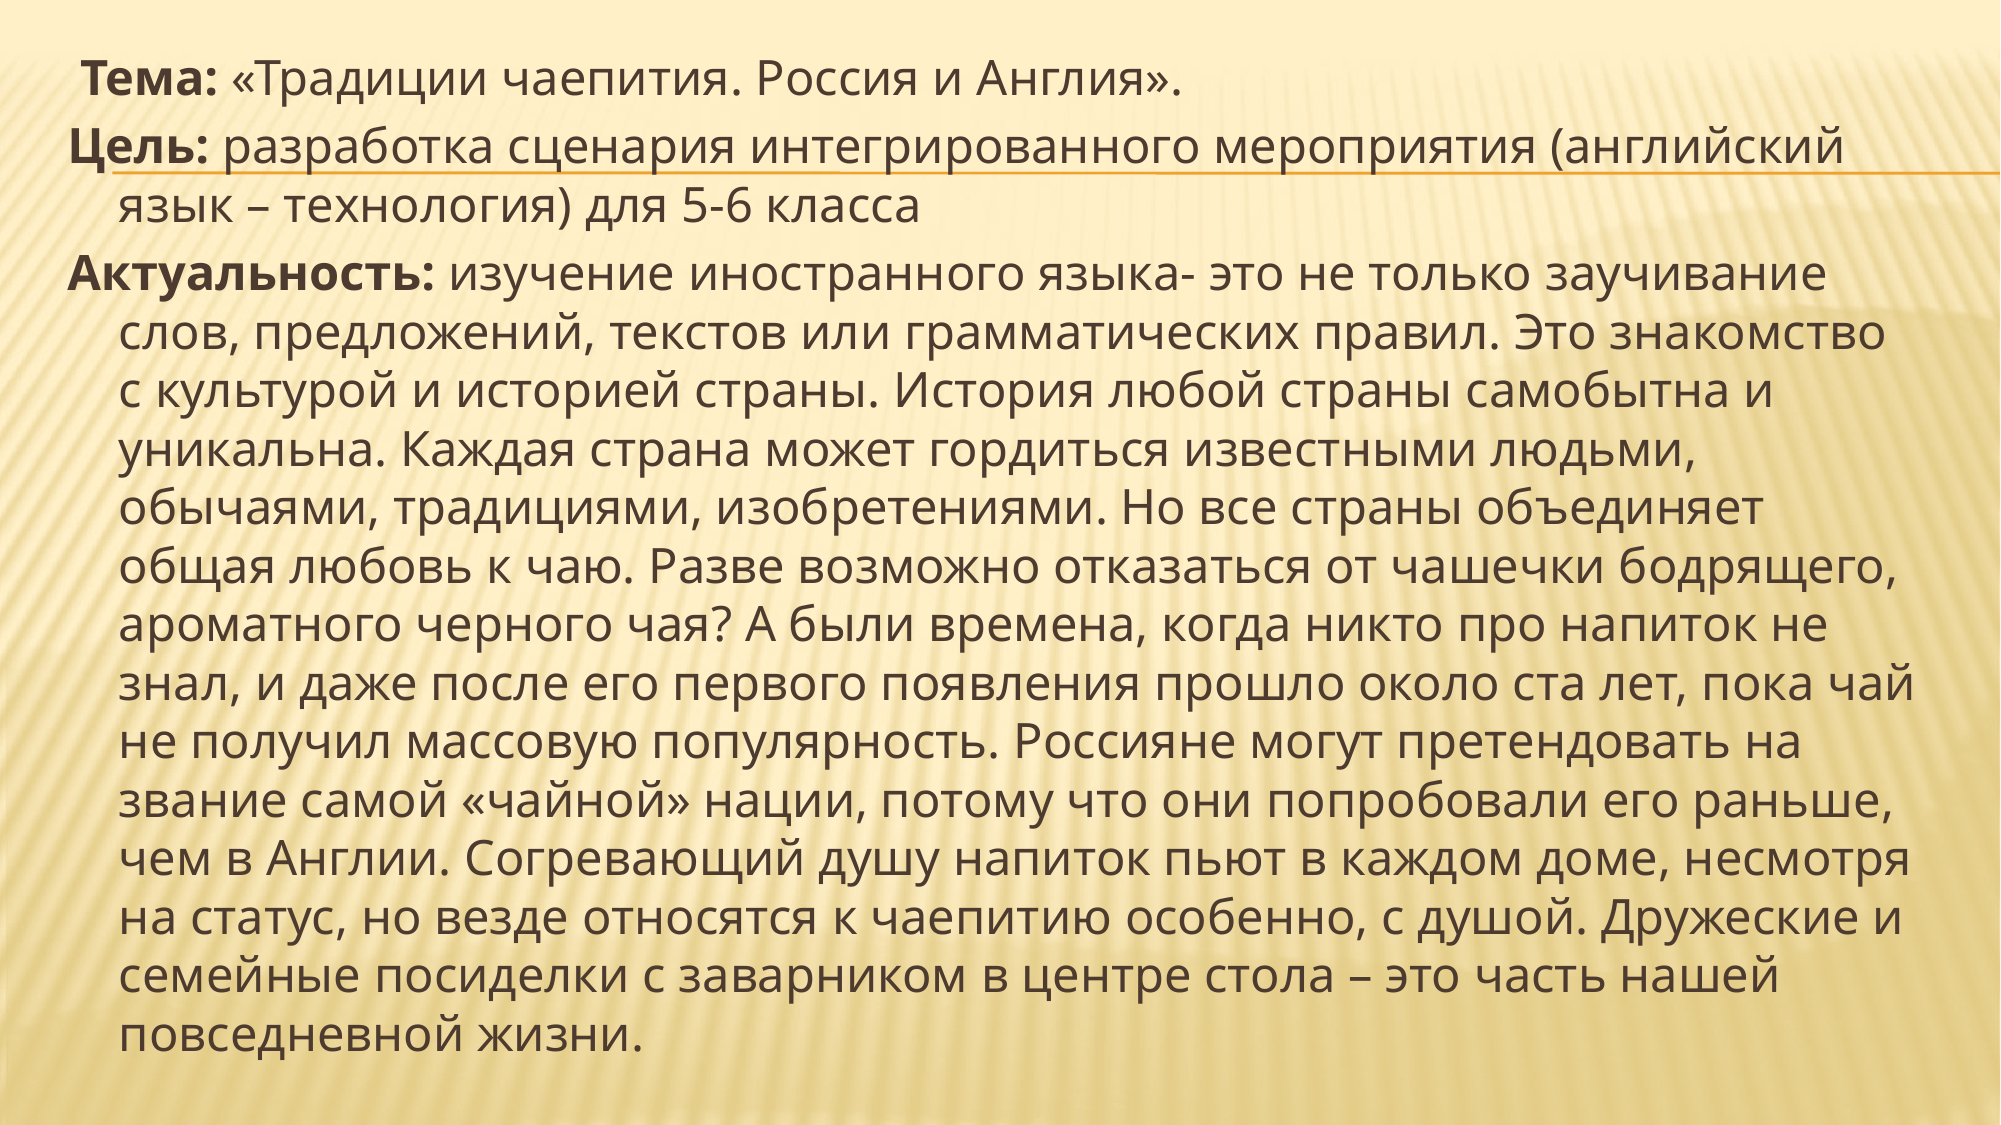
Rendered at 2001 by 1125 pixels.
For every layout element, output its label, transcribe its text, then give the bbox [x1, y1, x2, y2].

list Тема: «Традиции чаепития. Россия и Англия». Цель: разработка сценария интегрированного мероприятия (английский язык – технология) для 5-6 класса Актуальность: изучение иностранного языка- это не только заучивание слов, предложений, текстов или грамматических правил. Это знакомство с культурой и историей страны. История любой страны самобытна и уникальна. Каждая страна может гордиться известными людьми, обычаями, традициями, изобретениями. Но все страны объединяет общая любовь к чаю. Разве возможно отказаться от чашечки бодрящего, ароматного черного чая? А были времена, когда никто про напиток не знал, и даже после его первого появления прошло около ста лет, пока чай не получил массовую популярность. Россияне могут претендовать на звание самой «чайной» нации, потому что они попробовали его раньше, чем в Англии. Согревающий душу напиток пьют в каждом доме, несмотря на статус, но везде относятся к чаепитию особенно, с душой. Дружеские и семейные посиделки с заварником в центре стола – это часть нашей повседневной жизни. [52, 39, 1933, 1072]
